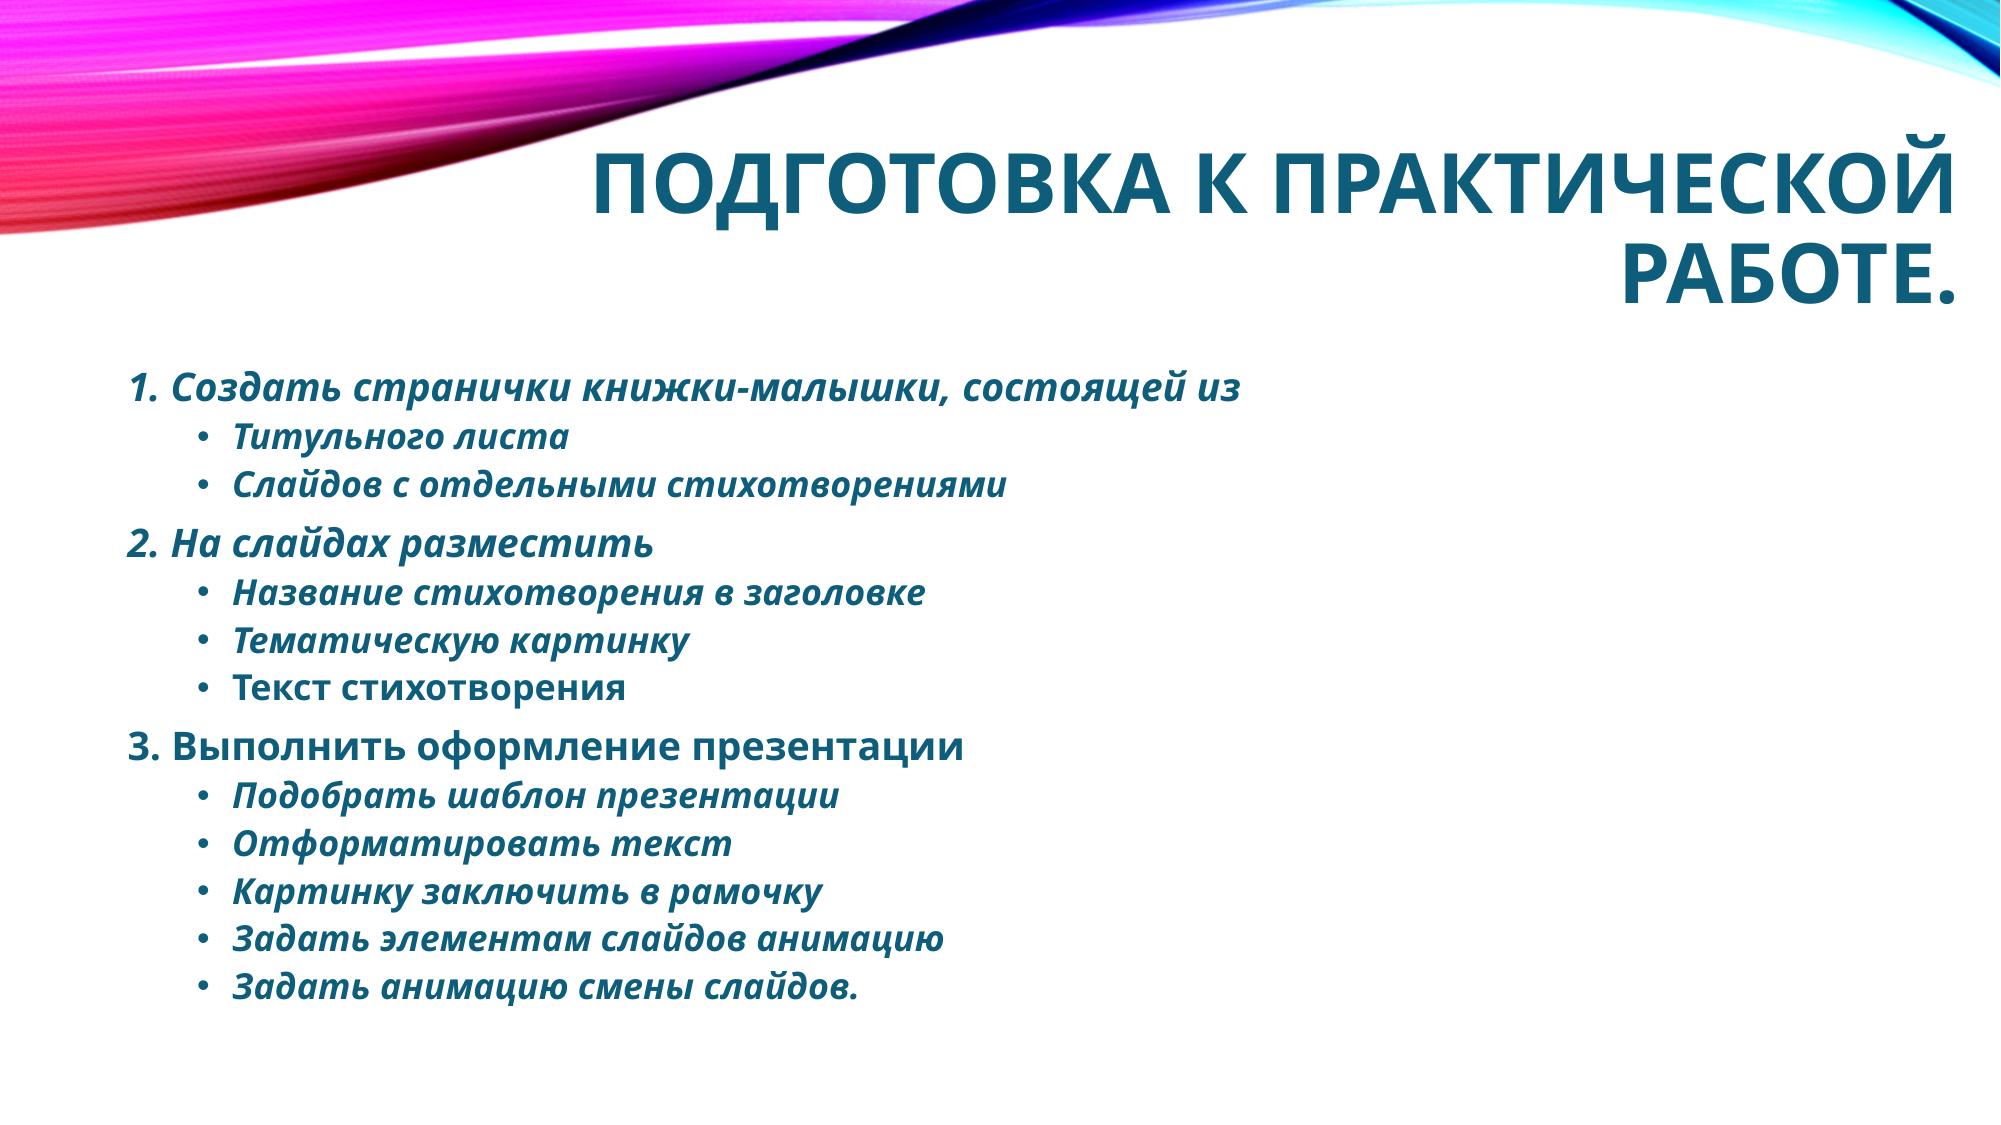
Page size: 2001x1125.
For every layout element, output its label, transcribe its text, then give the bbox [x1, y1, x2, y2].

title Подготовка к практической работе. [256, 125, 1975, 338]
list 1. Создать странички книжки-малышки, состоящей из Титульного листа Слайдов с отдельными стихотворениями 2. На слайдах разместить Название стихотворения в заголовке Тематическую картинку Текст стихотворения 3. Выполнить оформление презентации Подобрать шаблон презентации Отформатировать текст Картинку заключить в рамочку Задать элементам слайдов анимацию Задать анимацию смены слайдов. [112, 360, 1888, 1021]
picture [0, 0, 2000, 237]
picture [1910, 0, 2000, 45]
picture [1890, 0, 2000, 75]
